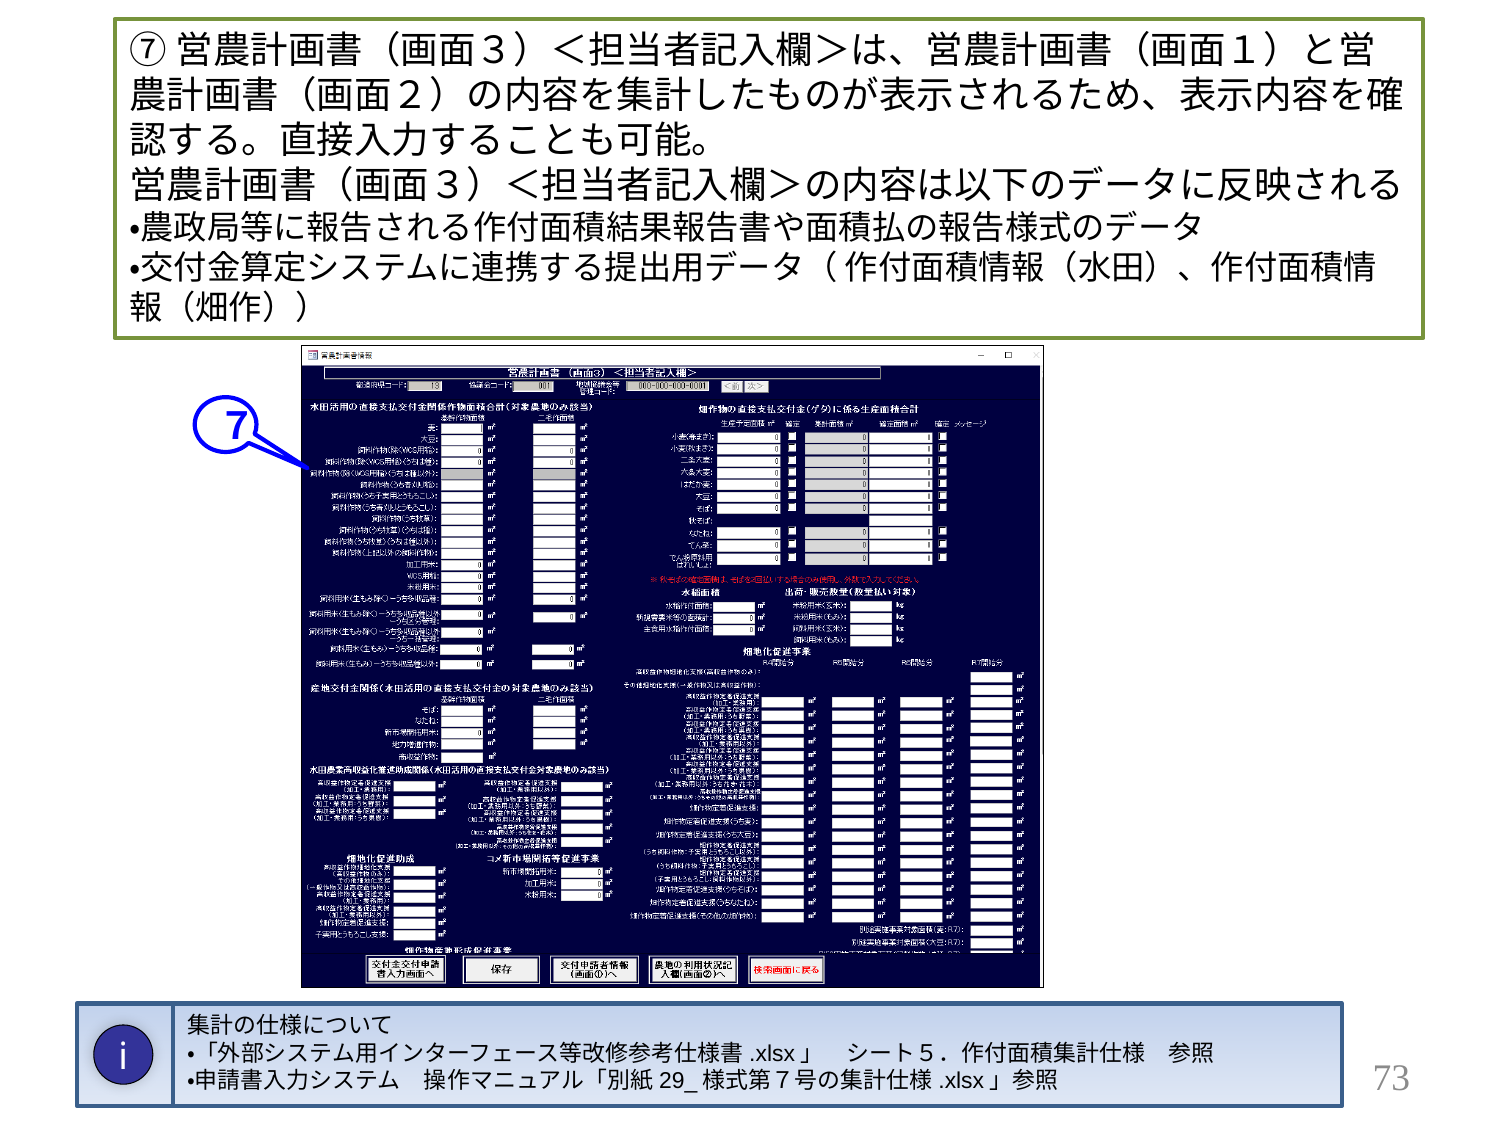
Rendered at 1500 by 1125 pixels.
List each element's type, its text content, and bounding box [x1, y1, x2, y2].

text_box ⑦営農計画書（画面３）＜担当者記入欄＞は、営農計画書（画面１）と営農計画書（画面２）の内容を集計したものが表示されるため、表示内容を確認する。直接入力することも可能。 営農計画書（画面３）＜担当者記入欄＞の内容は以下のデータに反映される ・農政局等に報告される作付面積結果報告書や面積払の報告様式のデータ ・交付金算定システムに連携する提出用データ（ 作付面積情報（水田）、作付面積情報（畑作）） [113, 17, 1425, 340]
text_box ７ [192, 395, 295, 466]
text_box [76, 1003, 1343, 1107]
slide_number 72 [1346, 1045, 1425, 1106]
picture [300, 345, 1044, 988]
